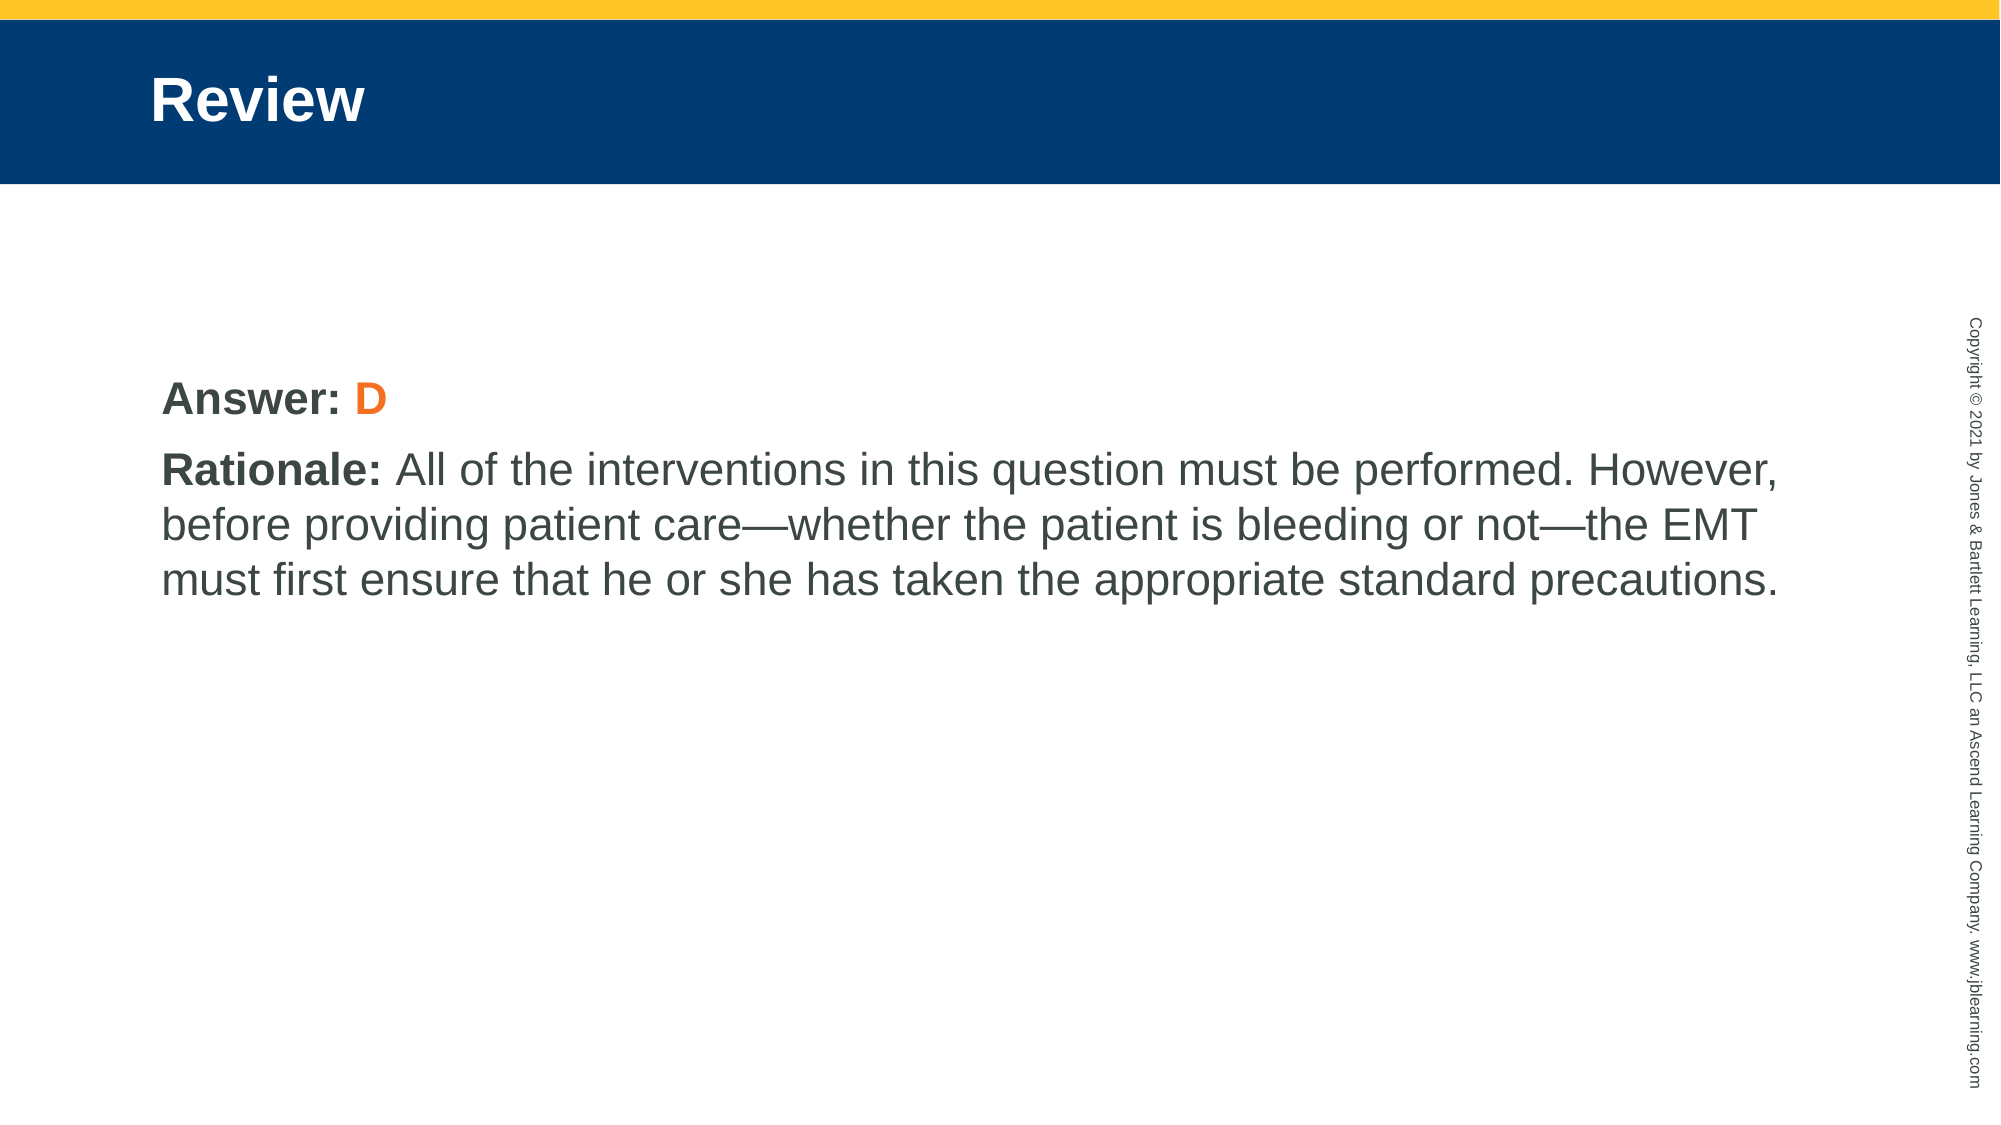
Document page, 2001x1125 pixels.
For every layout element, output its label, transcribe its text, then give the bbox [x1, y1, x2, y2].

list Answer: D Rationale: All of the interventions in this question must be performed. However, before providing patient care—whether the patient is bleeding or not—the EMT must first ensure that he or she has taken the appropriate standard precautions. [146, 361, 1859, 1016]
title Review [0, 19, 2000, 185]
